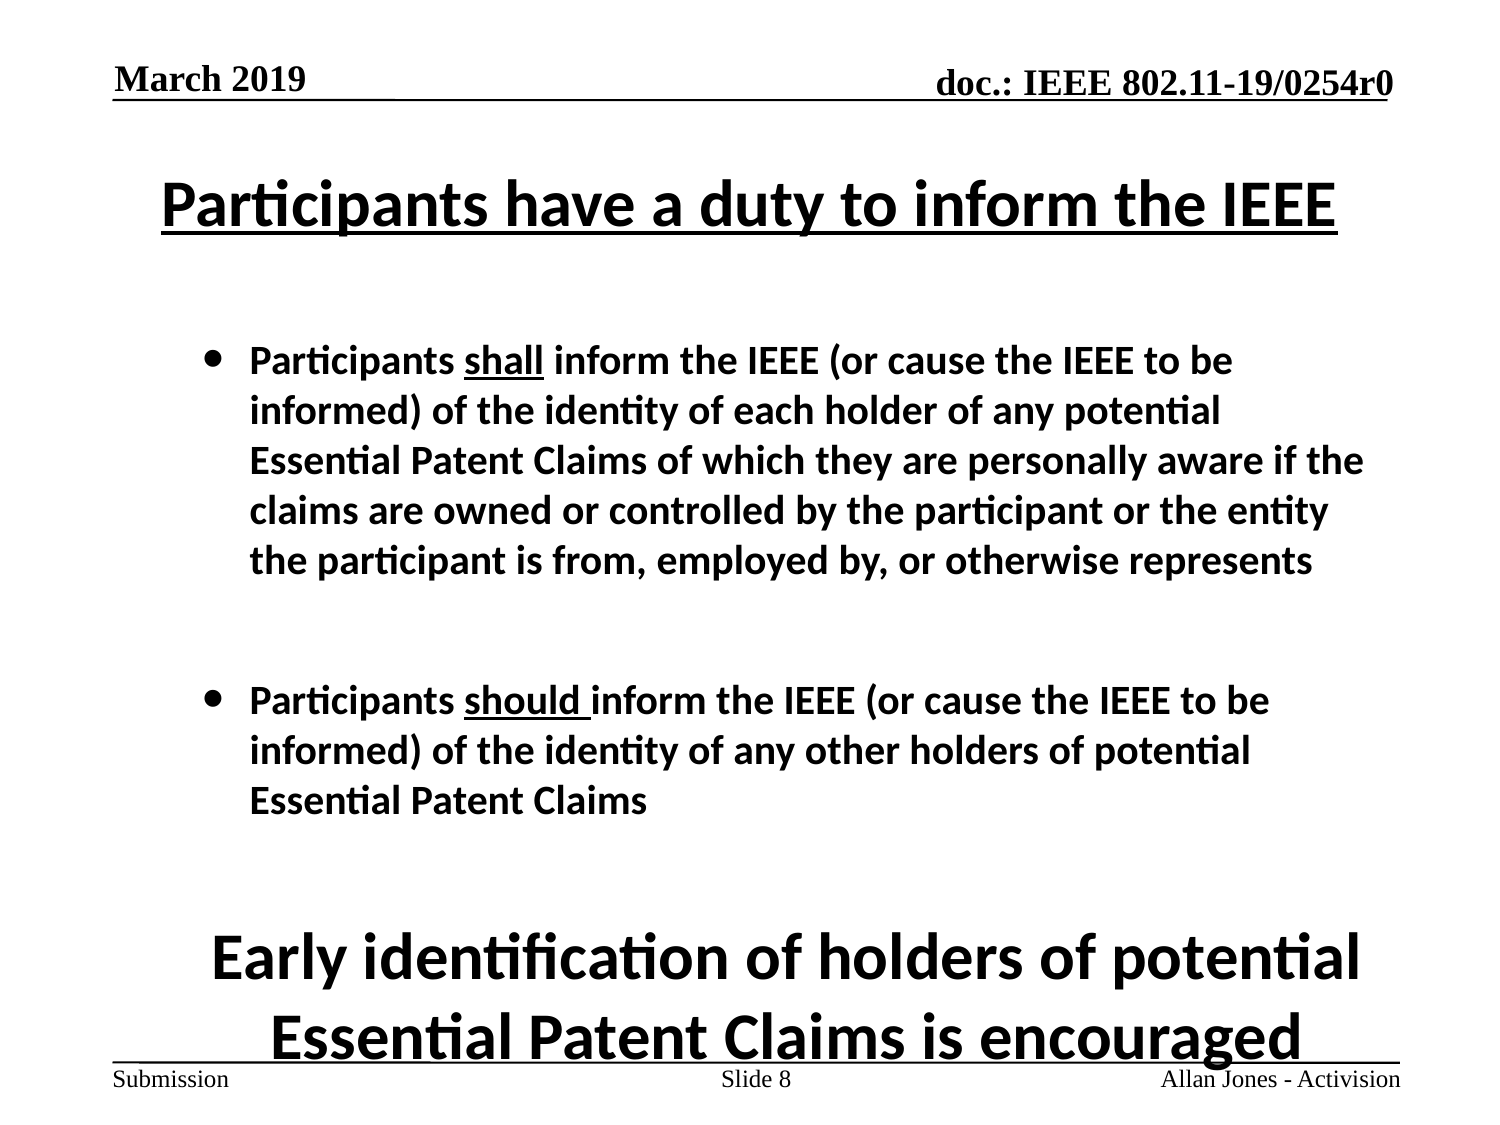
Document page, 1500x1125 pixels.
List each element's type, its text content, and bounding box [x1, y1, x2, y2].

footer Allan Jones - Activision [902, 1061, 1402, 1093]
list Participants shall inform the IEEE (or cause the IEEE to be informed) of the identity of each holder of any potential Essential Patent Claims of which they are personally aware if the claims are owned or controlled by the participant or the entity the participant is from, employed by, or otherwise represents Participants should inform the IEEE (or cause the IEEE to be informed) of the identity of any other holders of potential Essential Patent Claims Early identification of holders of potential Essential Patent Claims is encouraged [112, 324, 1388, 1000]
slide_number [114, 54, 493, 100]
title Participants have a duty to inform the IEEE [112, 112, 1388, 288]
slide_number Slide 8 [712, 1061, 800, 1123]
